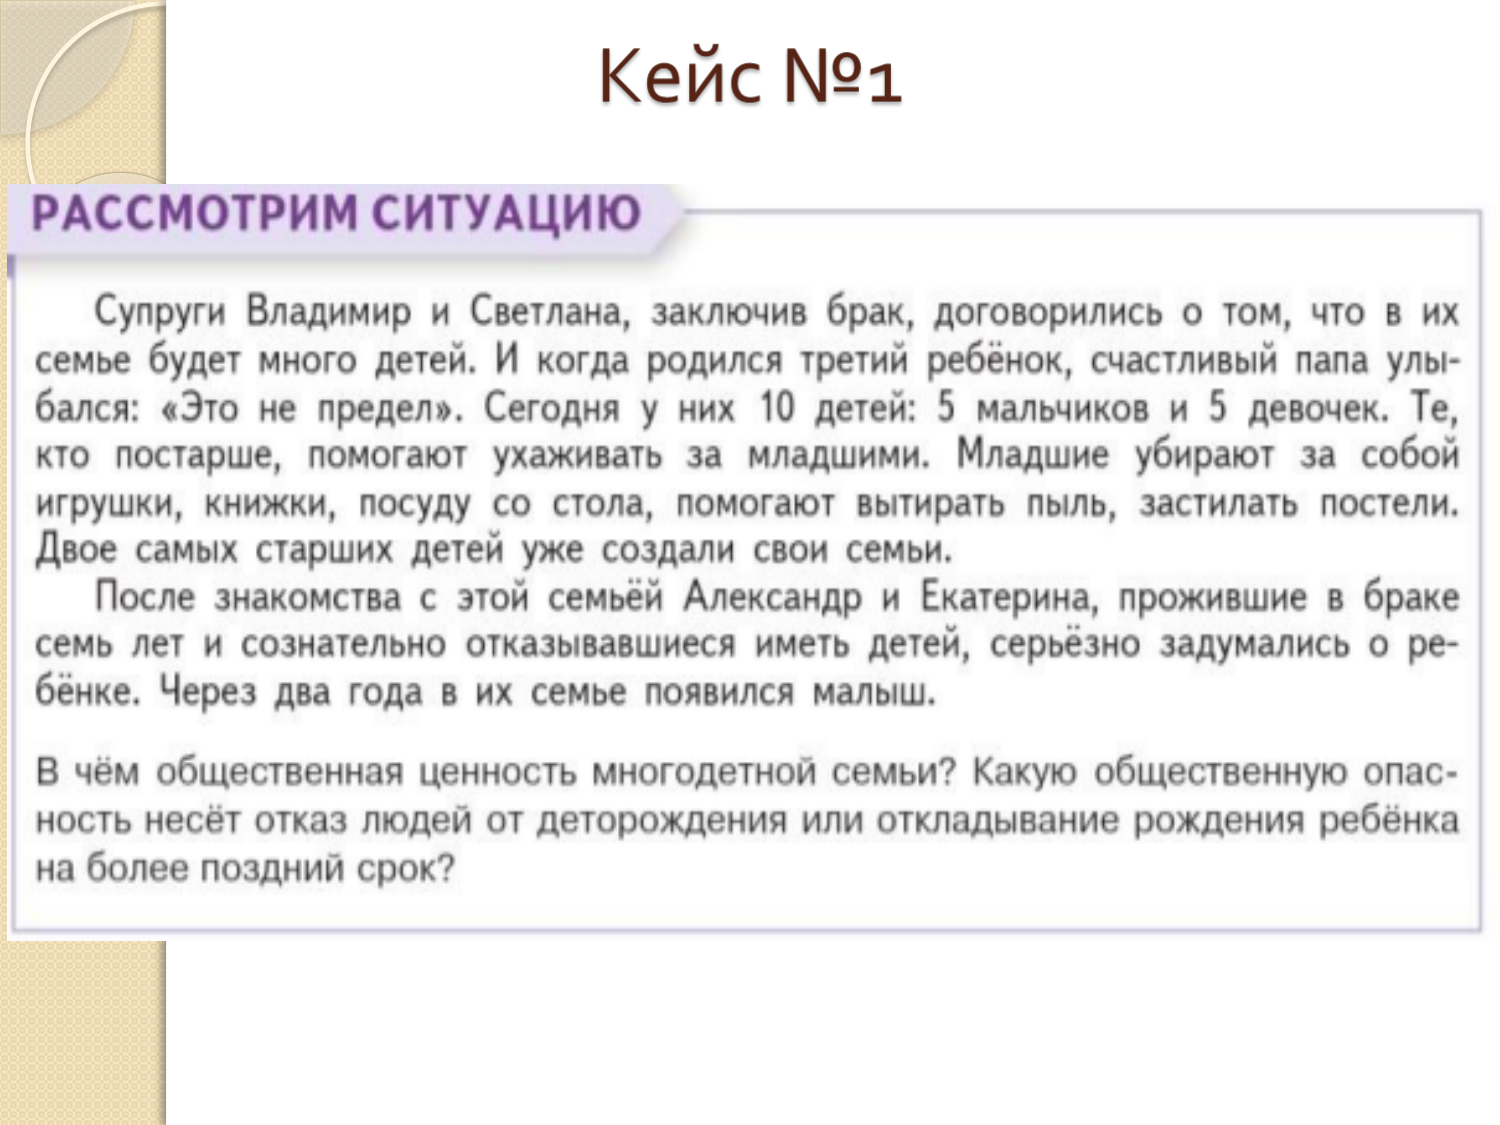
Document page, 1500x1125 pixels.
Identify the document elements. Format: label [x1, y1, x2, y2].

list [7, 184, 1500, 941]
picture [542, 0, 958, 182]
